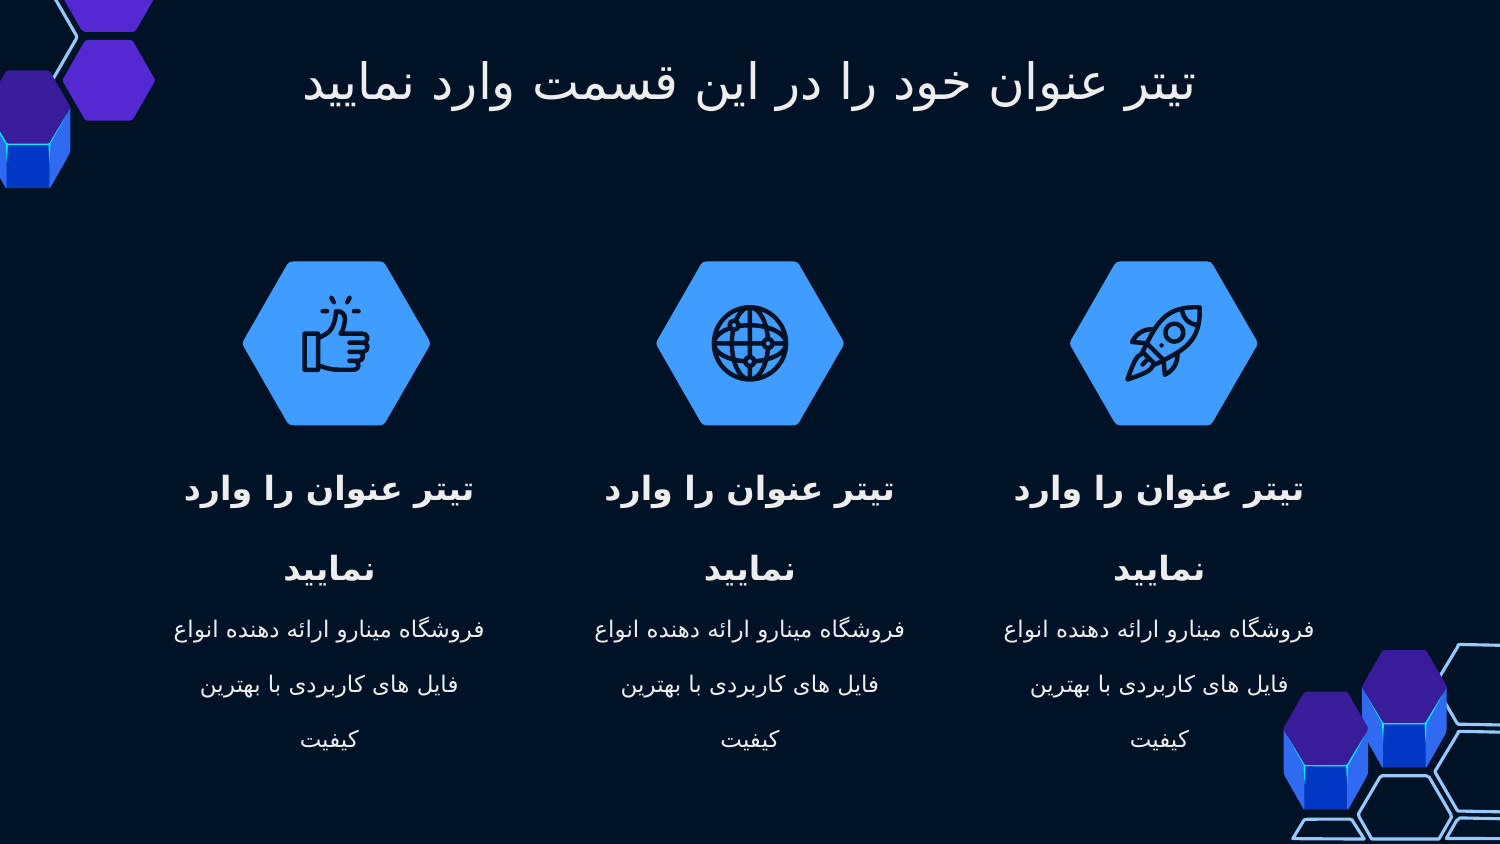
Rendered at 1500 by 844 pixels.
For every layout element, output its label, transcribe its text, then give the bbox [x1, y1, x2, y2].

text_box [242, 261, 430, 420]
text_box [1125, 304, 1203, 382]
text_box [1070, 261, 1258, 420]
text_box تیتر عنوان را وارد نمایید فروشگاه مینارو ارائه دهنده انواع فایل های کاربردی با بهترین کیفیت [572, 420, 928, 760]
text_box [656, 261, 844, 420]
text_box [302, 295, 370, 373]
text_box تیتر عنوان خود را در این قسمت وارد نمایید [0, 42, 1500, 118]
text_box تیتر عنوان را وارد نمایید فروشگاه مینارو ارائه دهنده انواع فایل های کاربردی با بهترین کیفیت [152, 420, 507, 760]
text_box تیتر عنوان را وارد نمایید فروشگاه مینارو ارائه دهنده انواع فایل های کاربردی با بهترین کیفیت [982, 420, 1337, 760]
text_box [711, 305, 789, 382]
